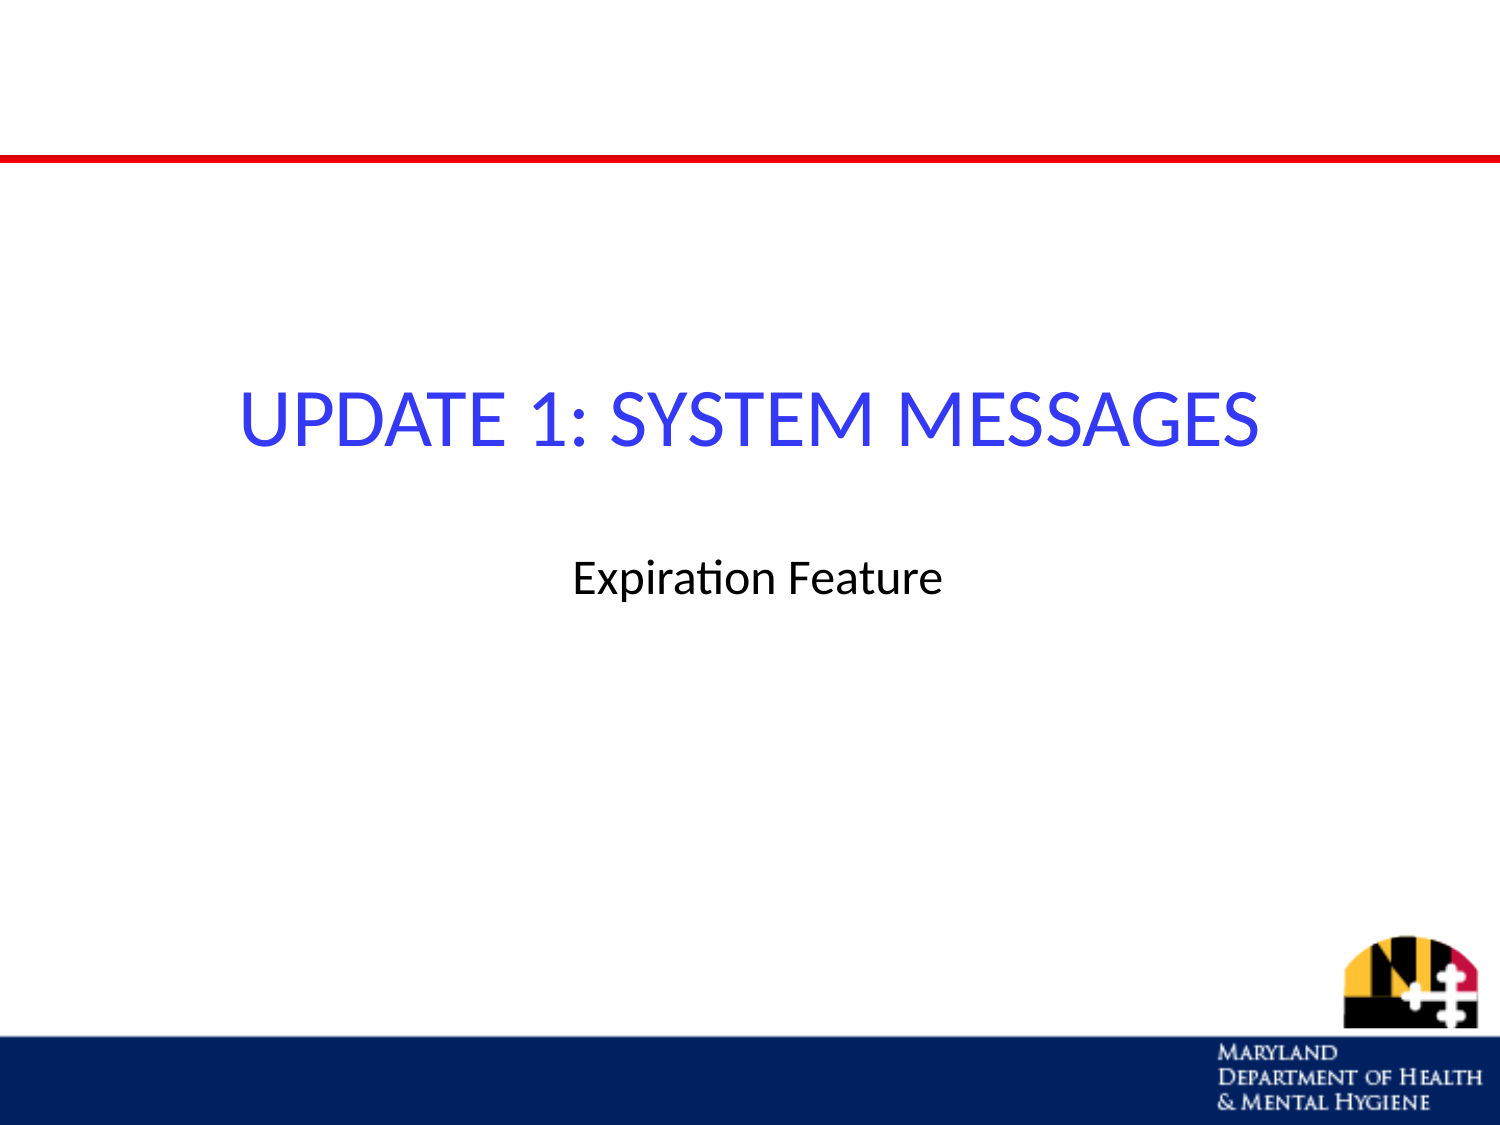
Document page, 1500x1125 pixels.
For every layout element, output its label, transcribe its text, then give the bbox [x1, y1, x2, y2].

picture [0, 163, 1500, 1125]
subtitle Expiration Feature [238, 536, 1289, 825]
title UPDATE 1: SYSTEM MESSAGES [112, 356, 1388, 598]
picture [0, 0, 1500, 155]
